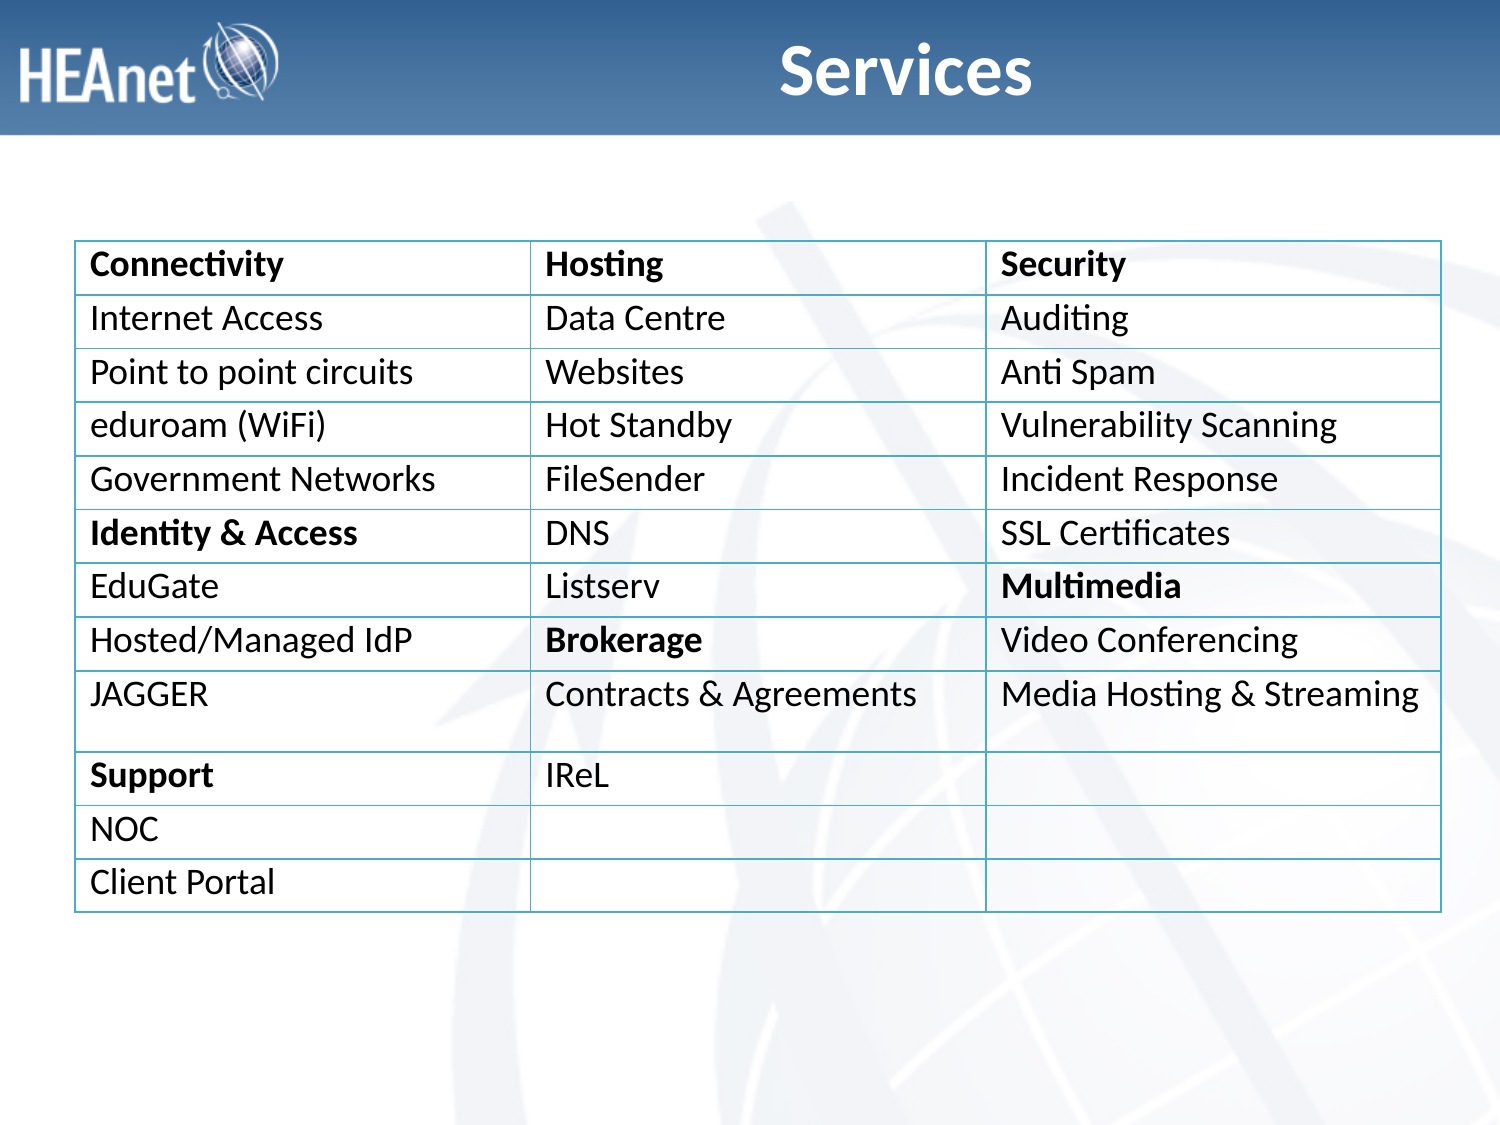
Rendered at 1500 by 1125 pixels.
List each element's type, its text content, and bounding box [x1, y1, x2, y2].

table_cell Incident Response [987, 457, 1440, 509]
table_cell Video Conferencing [987, 618, 1440, 670]
table_cell Data Centre [531, 296, 985, 348]
table_cell Identity & Access [76, 510, 530, 562]
table_cell Client Portal [76, 860, 530, 911]
title Services [312, 0, 1500, 160]
table_cell Anti Spam [987, 349, 1440, 401]
table_cell EduGate [76, 564, 530, 616]
table_cell IReL [531, 753, 985, 805]
table_cell Media Hosting & Streaming [987, 672, 1440, 751]
table_cell Multimedia [987, 564, 1440, 616]
table_cell Brokerage [531, 618, 985, 670]
picture [0, 0, 1500, 1125]
table_cell NOC [76, 806, 530, 858]
table_cell Internet Access [76, 296, 530, 348]
table_cell [987, 806, 1440, 858]
table_cell [987, 860, 1440, 911]
table_header Security [987, 242, 1440, 294]
table_cell JAGGER [76, 672, 530, 751]
table_cell DNS [531, 510, 985, 562]
table_cell FileSender [531, 457, 985, 509]
table_cell Websites [531, 349, 985, 401]
table_cell [531, 860, 985, 911]
table_cell Contracts & Agreements [531, 672, 985, 751]
table_cell SSL Certificates [987, 510, 1440, 562]
table_header Hosting [531, 242, 985, 294]
table_header Connectivity [76, 242, 530, 294]
table_cell Hot Standby [531, 403, 985, 455]
table_cell [531, 806, 985, 858]
table_cell Vulnerability Scanning [987, 403, 1440, 455]
table_cell Auditing [987, 296, 1440, 348]
table_cell Government Networks [76, 457, 530, 509]
table_cell Point to point circuits [76, 349, 530, 401]
table_cell Listserv [531, 564, 985, 616]
table_cell Support [76, 753, 530, 805]
table_cell [987, 753, 1440, 805]
table_cell Hosted/Managed IdP [76, 618, 530, 670]
table_cell eduroam (WiFi) [76, 403, 530, 455]
